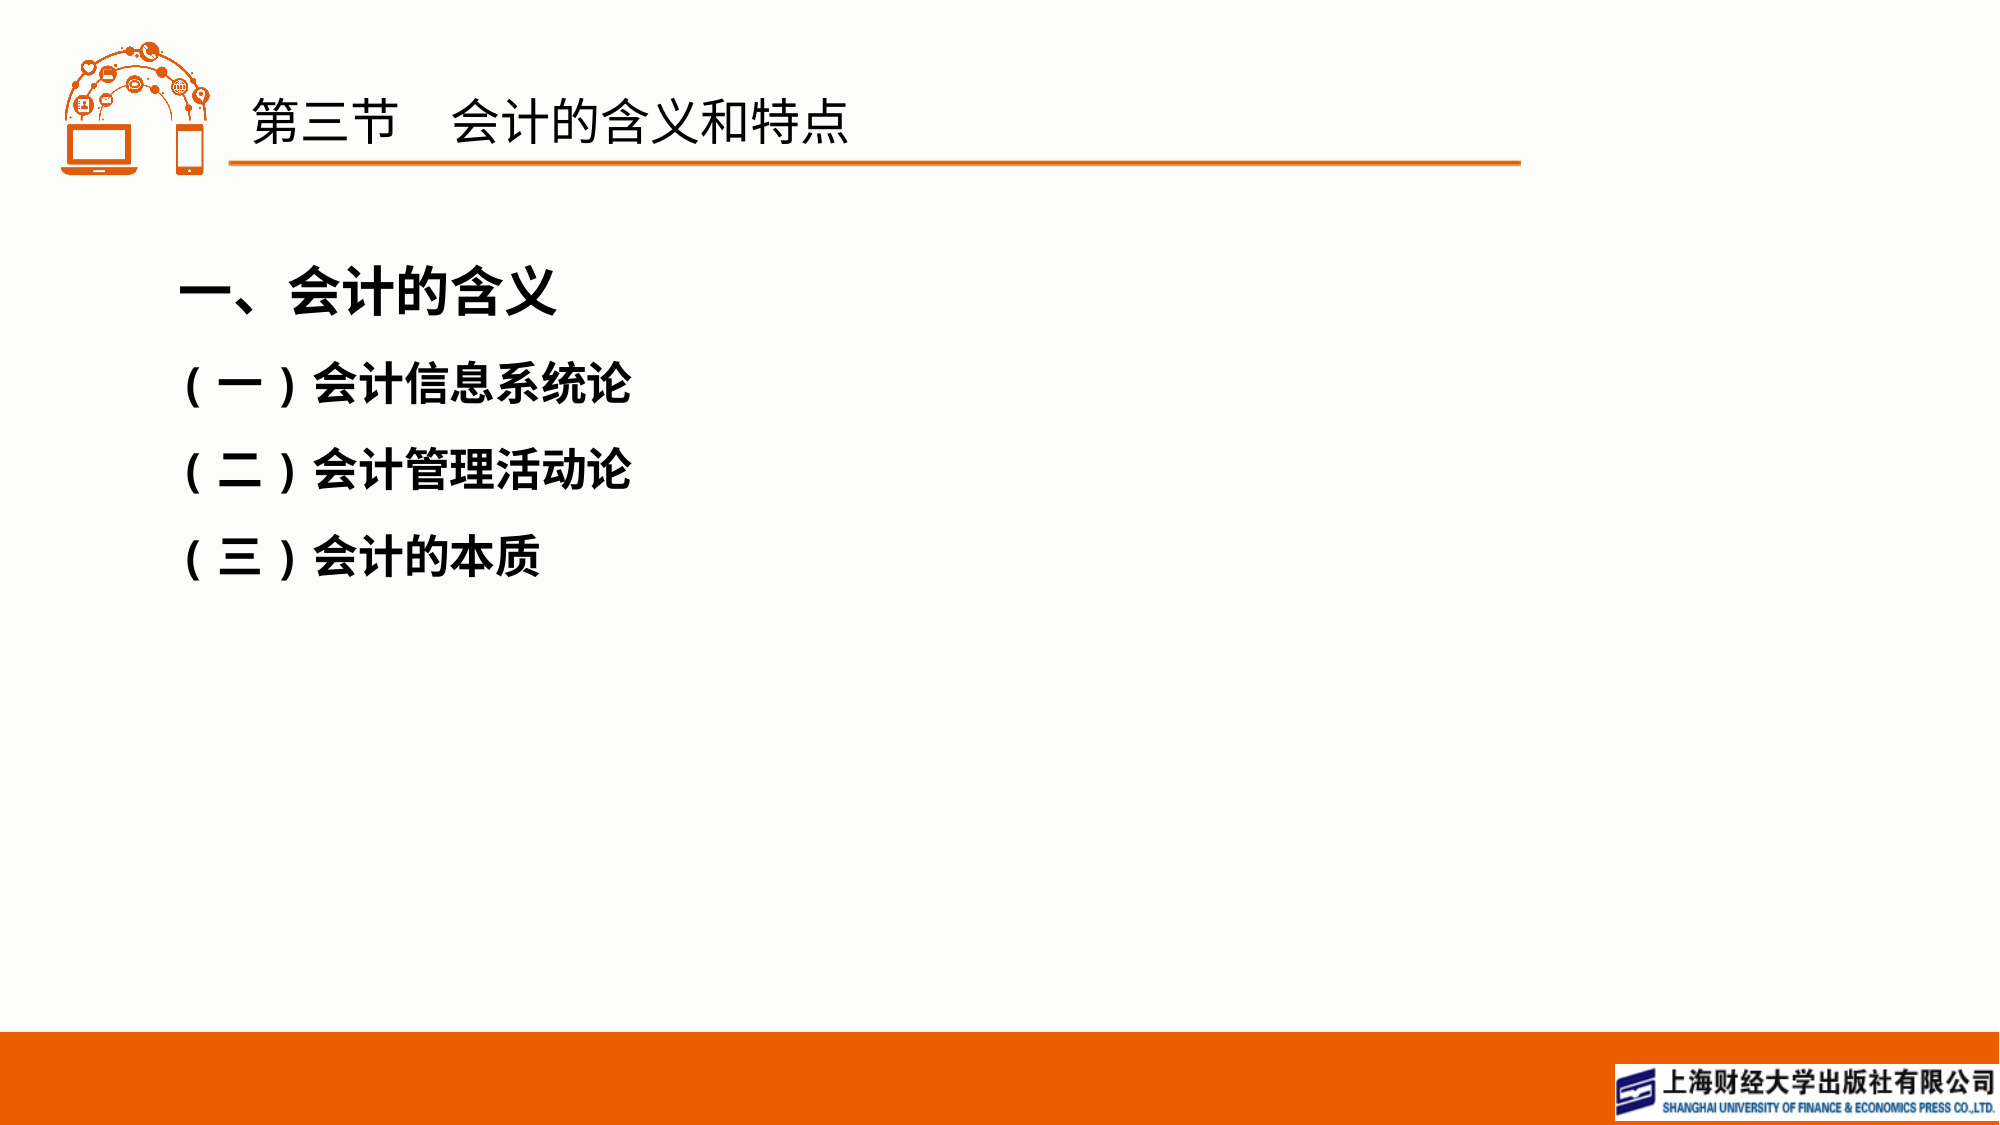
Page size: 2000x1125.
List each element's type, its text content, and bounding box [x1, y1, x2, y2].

title 第三节 会计的含义和特点 [235, 82, 1605, 189]
picture [0, 0, 2000, 1125]
list 一、会计的含义 (一)会计信息系统论 (二)会计管理活动论 (三)会计的本质 [163, 227, 1825, 1049]
